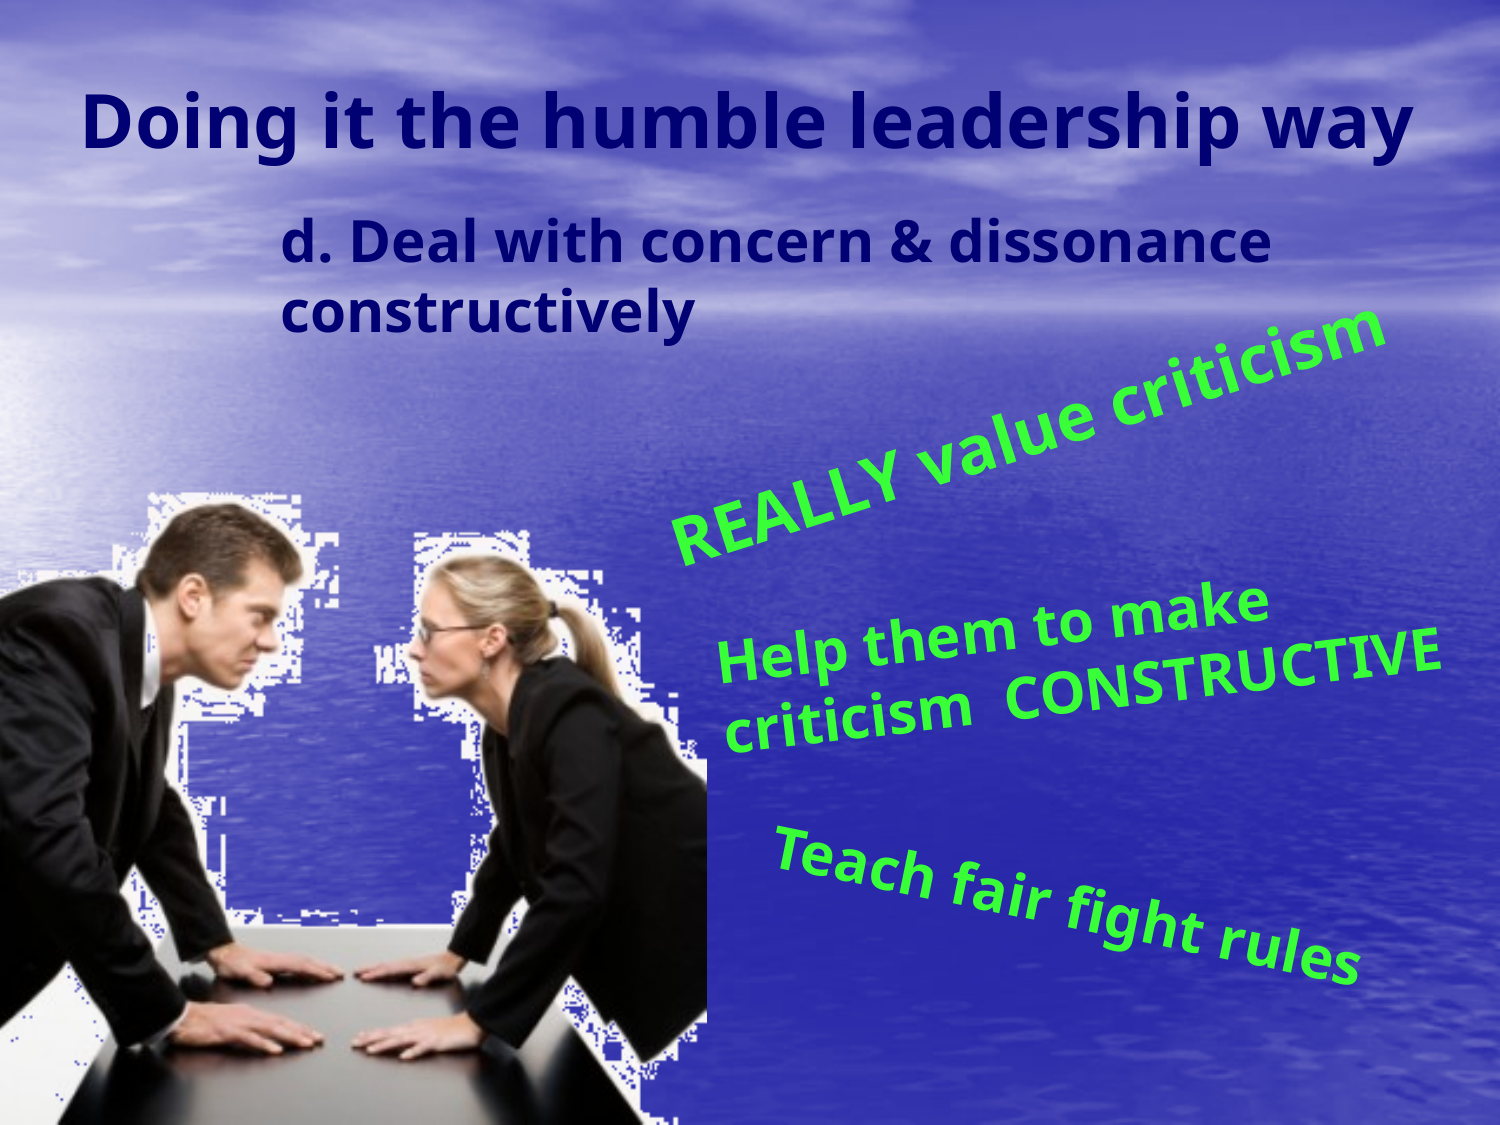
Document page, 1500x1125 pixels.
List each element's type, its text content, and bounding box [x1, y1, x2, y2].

text_box REALLY value criticism [710, 255, 1448, 582]
text_box Help them to make criticism CONSTRUCTIVE [710, 527, 1500, 775]
text_box Doing it the humble leadership way [64, 66, 1459, 172]
text_box Teach fair fight rules [750, 798, 1480, 1029]
picture [0, 420, 707, 1125]
text_box d. Deal with concern & dissonance constructively [265, 196, 1465, 421]
